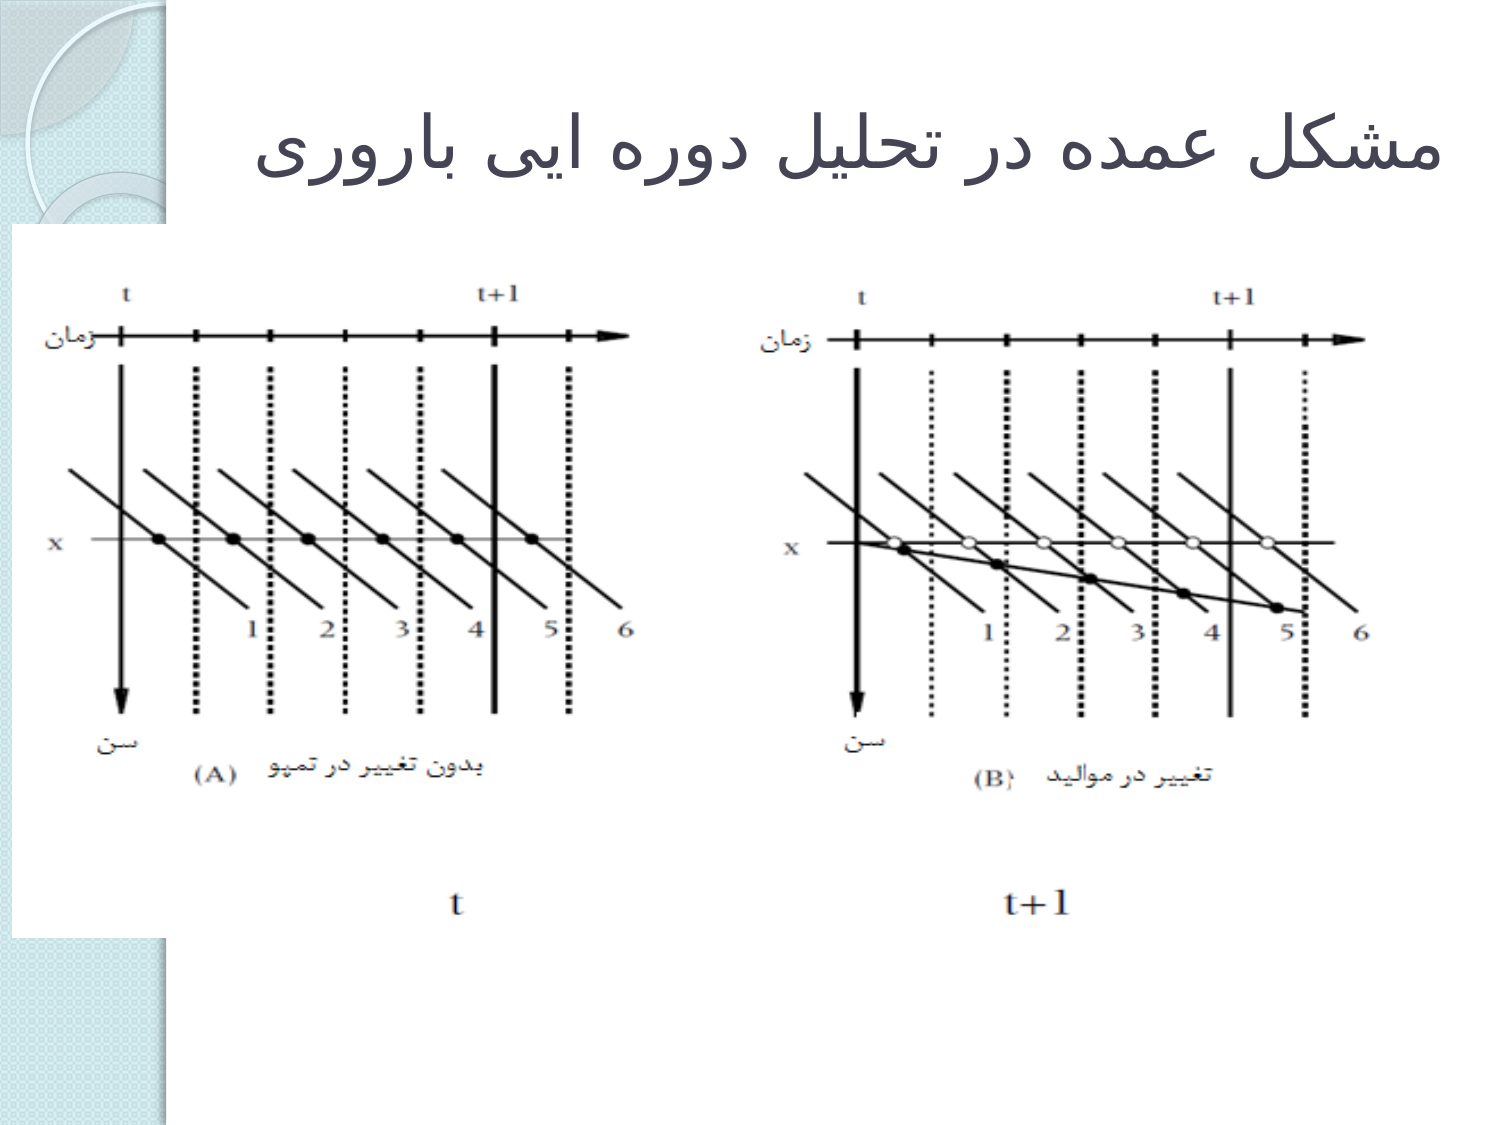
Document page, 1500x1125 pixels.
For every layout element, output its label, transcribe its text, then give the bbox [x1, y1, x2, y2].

picture [12, 224, 1451, 938]
title مشکل عمده در تحلیل دوره ایی باروری [235, 45, 1466, 233]
